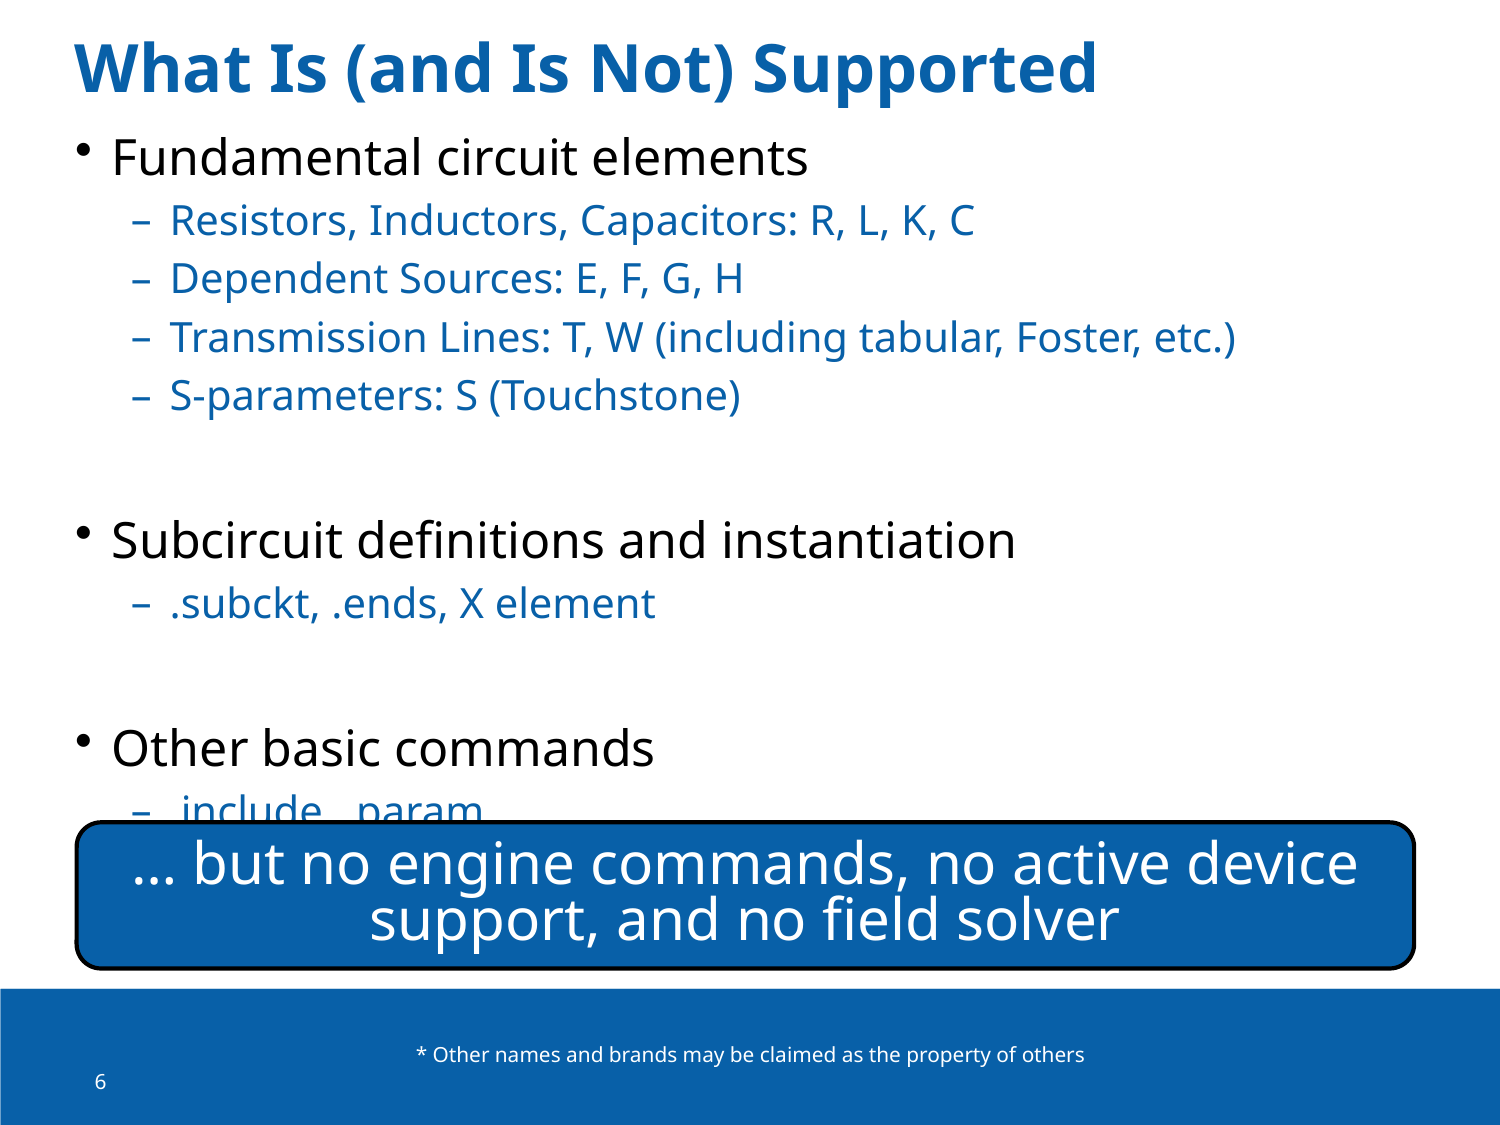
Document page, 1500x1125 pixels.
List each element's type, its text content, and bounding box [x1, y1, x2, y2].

text_box … but no engine commands, no active device support, and no field solver [74, 820, 1417, 971]
list Fundamental circuit elements Resistors, Inductors, Capacitors: R, L, K, C Dependent Sources: E, F, G, H Transmission Lines: T, W (including tabular, Foster, etc.) S-parameters: S (Touchstone) Subcircuit definitions and instantiation .subckt, .ends, X element Other basic commands .include, .param [74, 125, 1426, 1006]
title What Is (and Is Not) Supported [74, 25, 1427, 173]
